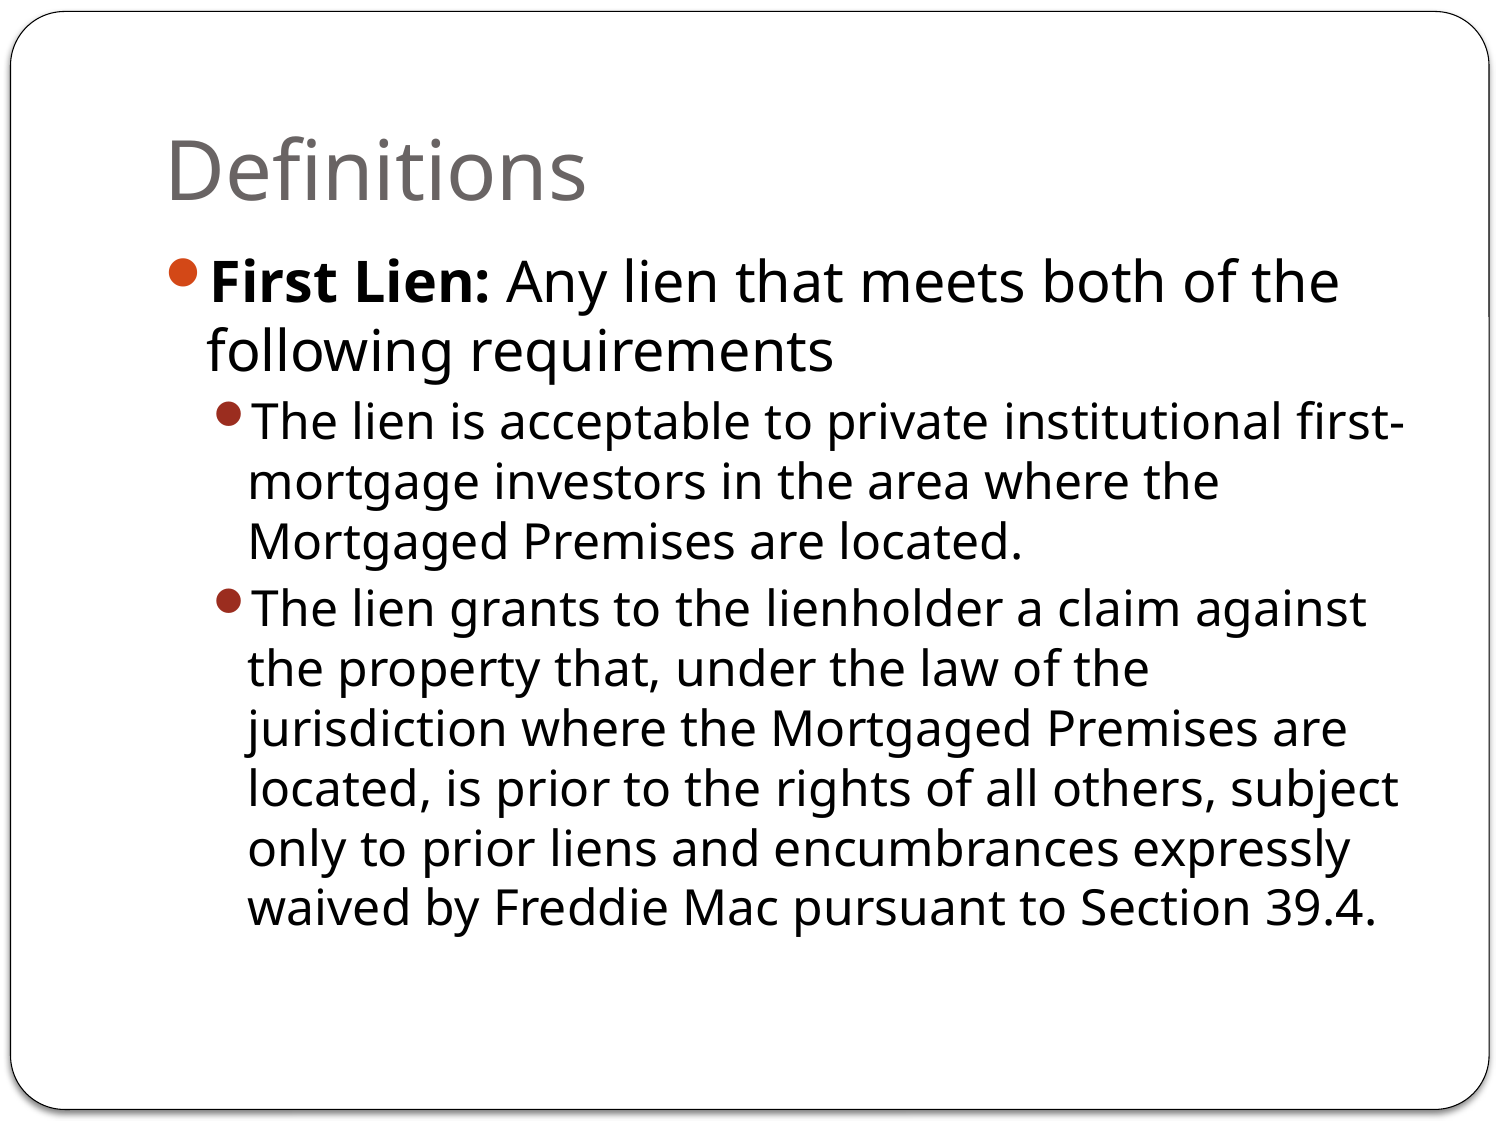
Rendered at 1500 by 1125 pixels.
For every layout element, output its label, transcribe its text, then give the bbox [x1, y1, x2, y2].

title Definitions [150, 45, 1425, 233]
list First Lien: Any lien that meets both of the following requirements The lien is acceptable to private institutional first-mortgage investors in the area where the Mortgaged Premises are located. The lien grants to the lienholder a claim against the property that, under the law of the jurisdiction where the Mortgaged Premises are located, is prior to the rights of all others, subject only to prior liens and encumbrances expressly waived by Freddie Mac pursuant to Section 39.4. [150, 237, 1425, 988]
